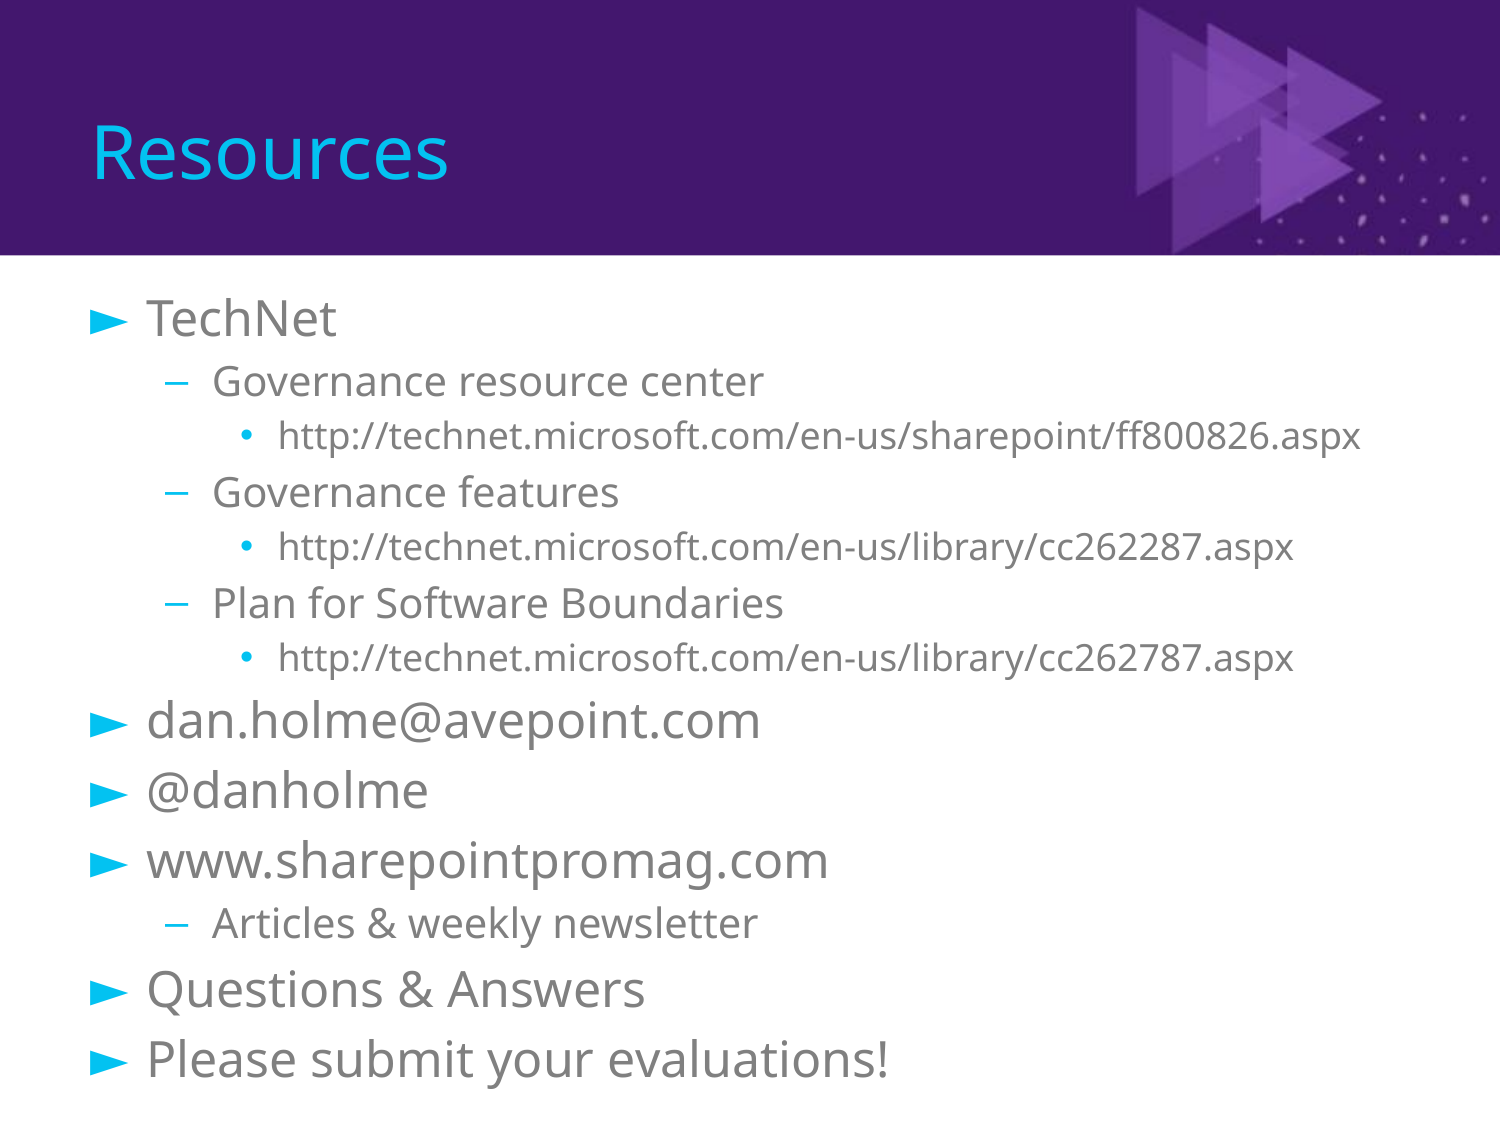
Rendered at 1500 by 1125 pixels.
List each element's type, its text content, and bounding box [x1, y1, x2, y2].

picture [0, 0, 1500, 255]
title Resources [75, 56, 1425, 244]
list TechNet Governance resource center http://technet.microsoft.com/en-us/sharepoint/ff800826.aspx Governance features http://technet.microsoft.com/en-us/library/cc262287.aspx Plan for Software Boundaries http://technet.microsoft.com/en-us/library/cc262787.aspx dan.holme@avepoint.com @danholme www.sharepointpromag.com Articles & weekly newsletter Questions & Answers Please submit your evaluations! [75, 278, 1425, 911]
